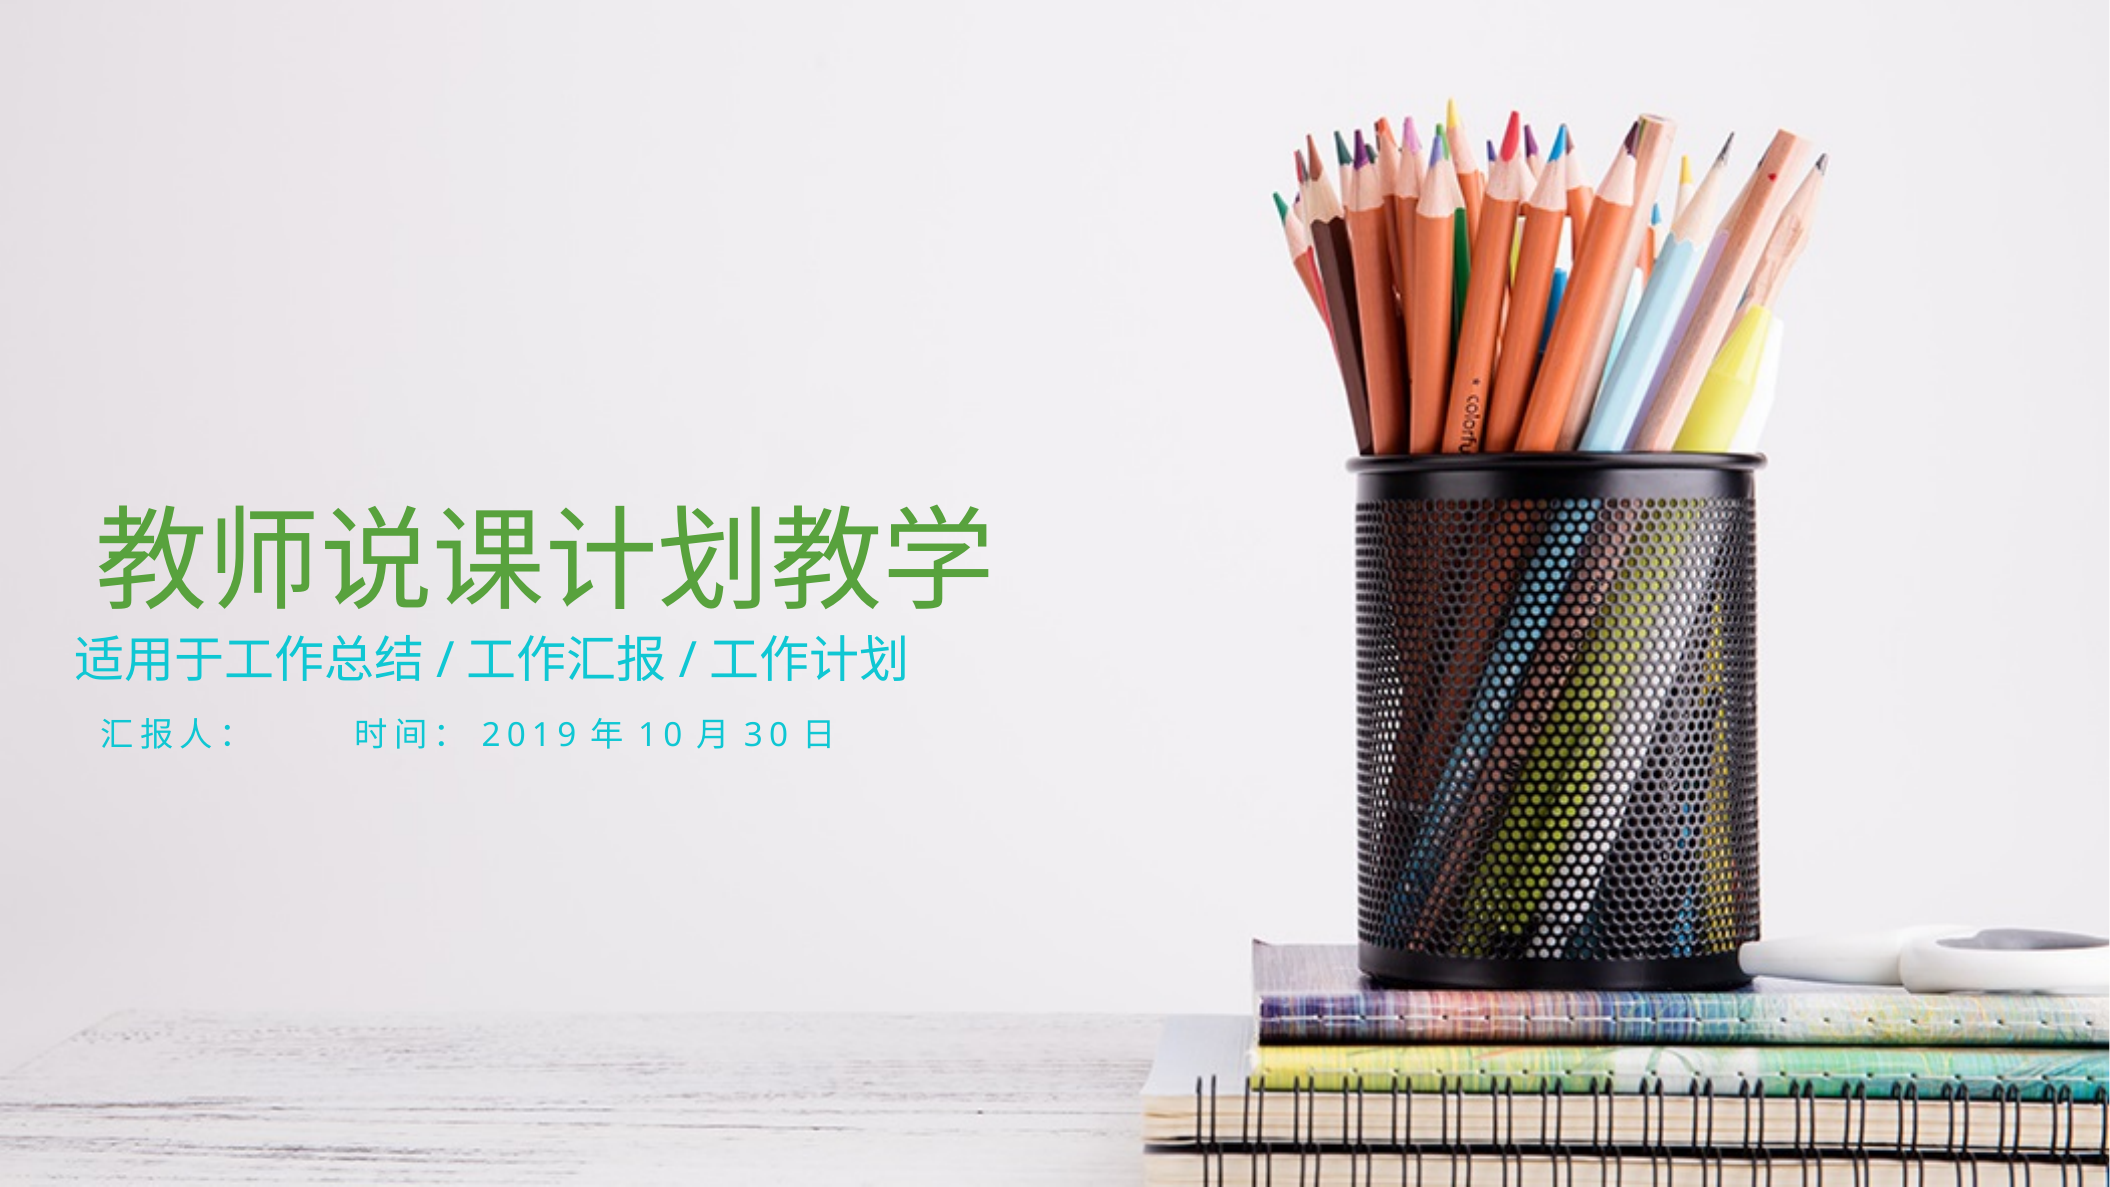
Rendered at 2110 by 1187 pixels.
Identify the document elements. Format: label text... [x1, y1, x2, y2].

text_box 汇报人： 时间：2019年10月30日 [85, 697, 1055, 761]
text_box [0, 0, 2110, 1187]
text_box 适用于工作总结/工作汇报/工作计划 [53, 605, 931, 699]
text_box 教师说课计划教学 [74, 477, 1055, 634]
